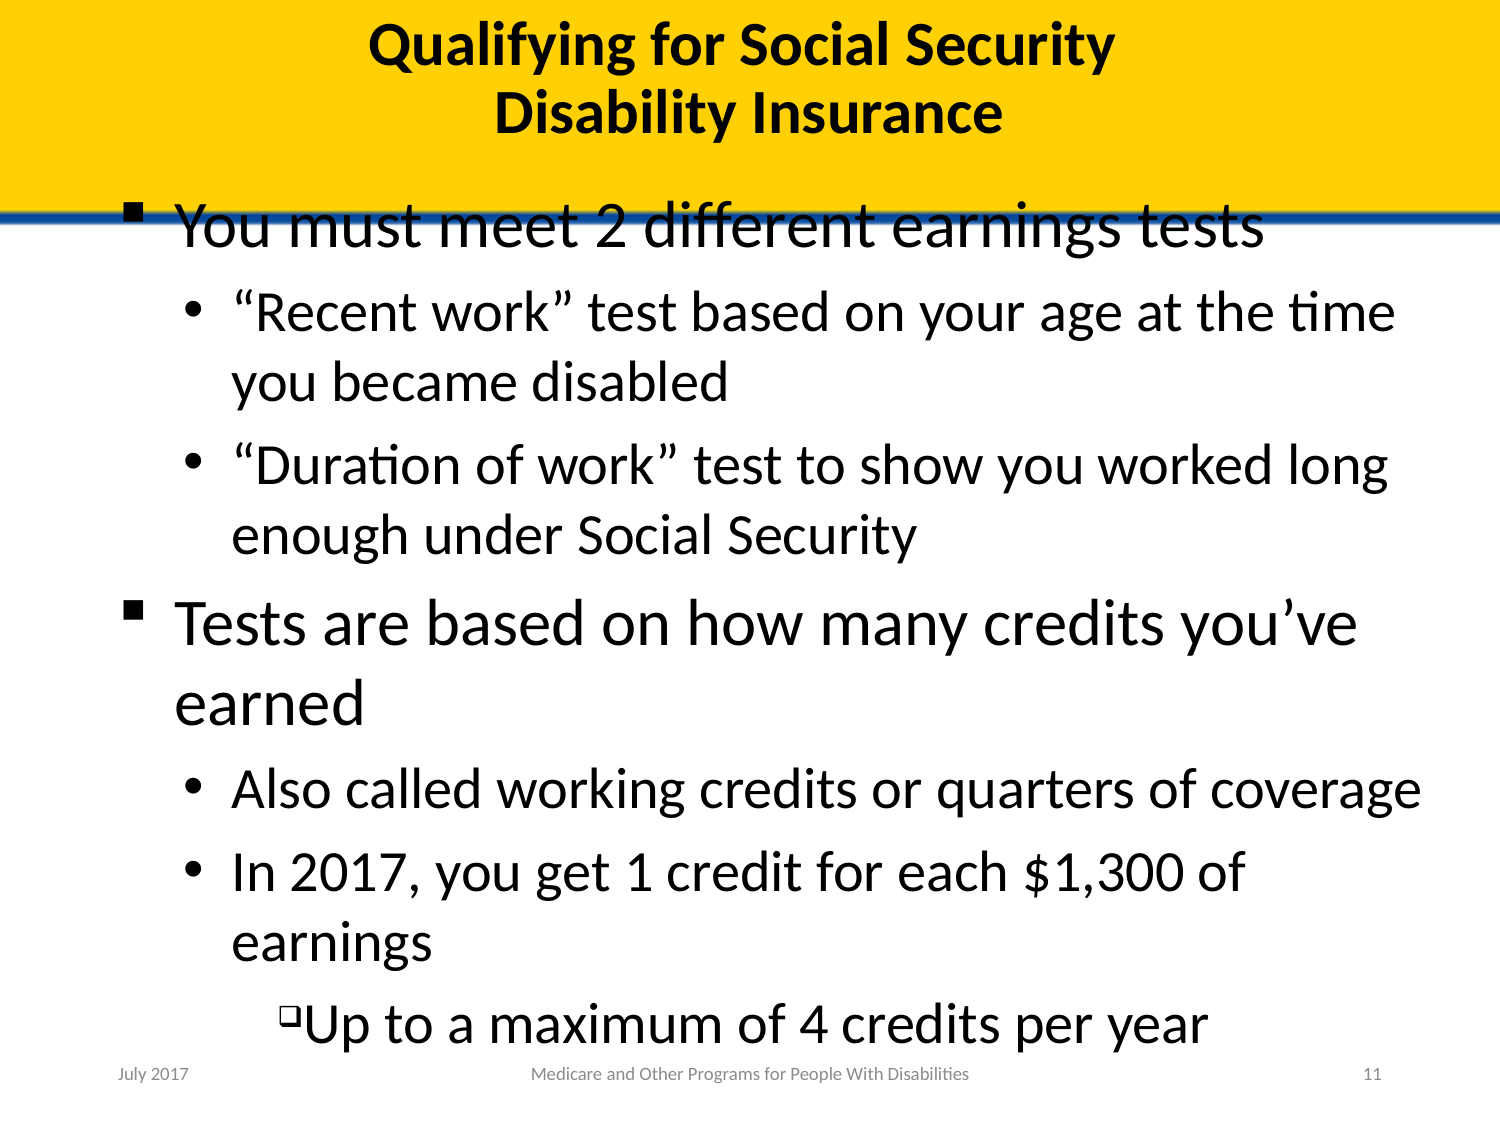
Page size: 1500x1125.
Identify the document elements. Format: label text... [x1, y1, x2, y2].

list You must meet 2 different earnings tests “Recent work” test based on your age at the time you became disabled “Duration of work” test to show you worked long enough under Social Security Tests are based on how many credits you’ve earned Also called working credits or quarters of coverage In 2017, you get 1 credit for each $1,300 of earnings Up to a maximum of 4 credits per year [103, 173, 1464, 1064]
picture [0, 0, 1500, 1125]
slide_number 11 [1059, 1042, 1397, 1103]
footer Medicare and Other Programs for People With Disabilities [496, 1042, 1004, 1103]
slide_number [103, 1042, 441, 1103]
title Qualifying for Social Security Disability Insurance [103, 2, 1397, 156]
